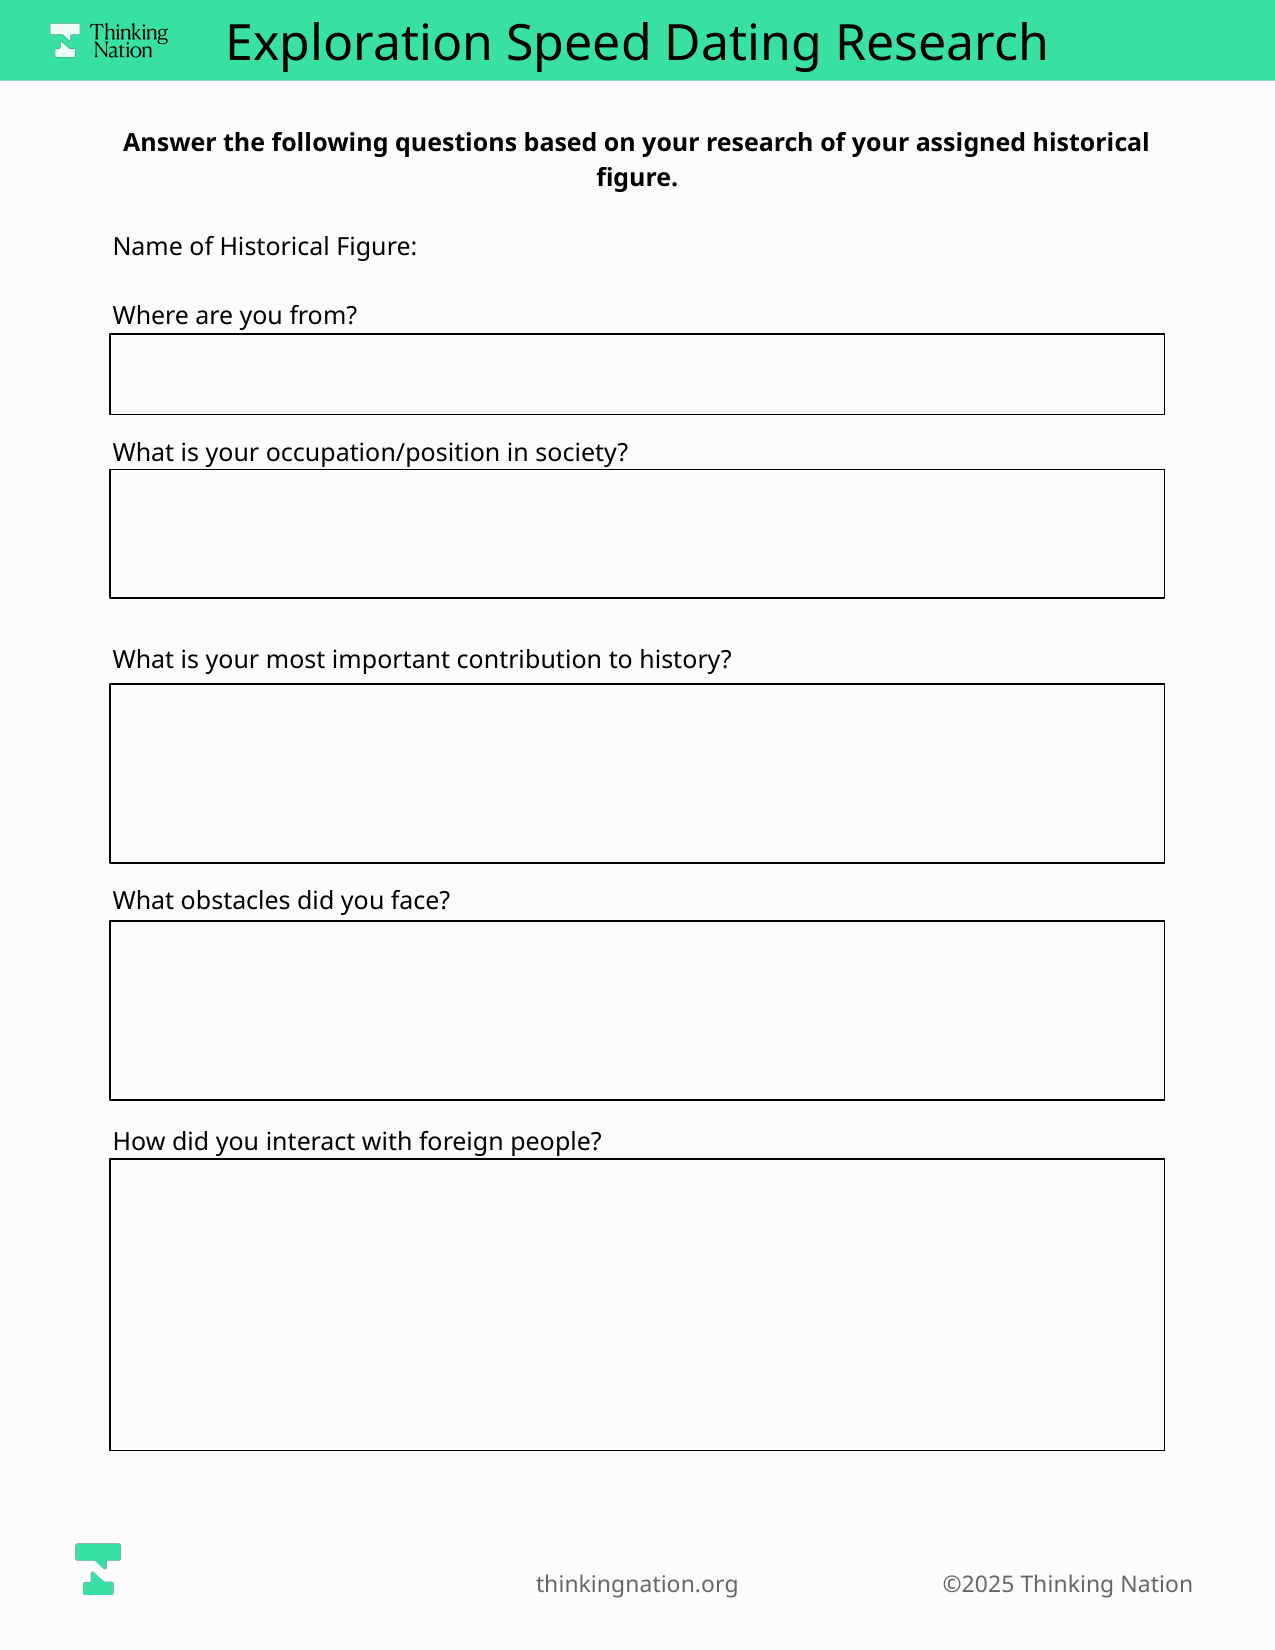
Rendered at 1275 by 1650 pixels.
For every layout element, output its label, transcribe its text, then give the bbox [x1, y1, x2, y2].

text_box [110, 683, 1165, 863]
picture [62, 1533, 134, 1605]
text_box [110, 469, 1165, 598]
text_box Exploration Speed Dating Research [0, 0, 1275, 81]
text_box ©2025 Thinking Nation [1178, 1553, 1210, 1605]
picture [36, 12, 172, 69]
text_box [110, 921, 1165, 1101]
text_box Answer the following questions based on your research of your assigned historical figure. Name of Historical Figure: Where are you from? What is your occupation/position in society? What is your most important contribution to history? What obstacles did you face? How did you interact with foreign people? [97, 107, 1178, 1650]
text_box [110, 333, 1165, 415]
text_box [110, 1158, 1165, 1451]
